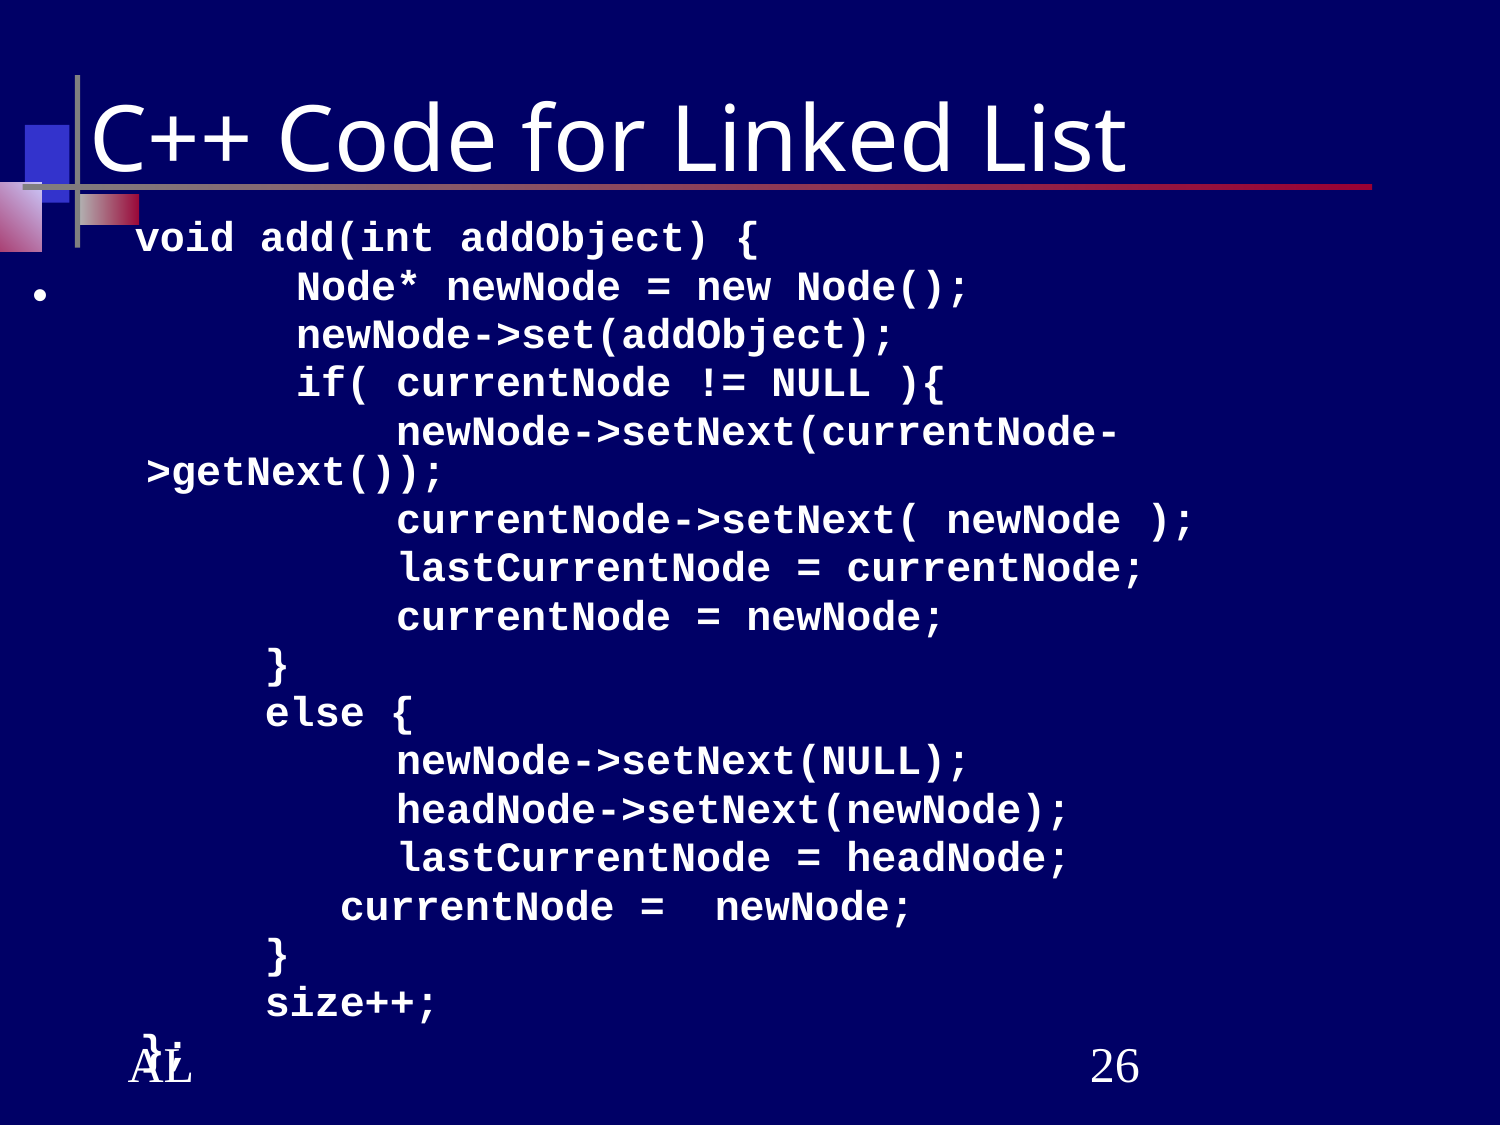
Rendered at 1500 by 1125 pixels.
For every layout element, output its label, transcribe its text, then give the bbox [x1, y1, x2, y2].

slide_number ‹#› [1074, 1075, 1388, 1100]
slide_number AL [112, 1075, 425, 1100]
title C++ Code for Linked List [74, 59, 1425, 210]
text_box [12, 262, 1388, 326]
list void add(int addObject) { Node* newNode = new Node(); newNode->set(addObject); if( currentNode != NULL ){ newNode->setNext(currentNode->getNext()); currentNode->setNext( newNode ); lastCurrentNode = currentNode; currentNode = newNode; } else { newNode->setNext(NULL); headNode->setNext(newNode); lastCurrentNode = headNode; currentNode = newNode; } size++; }; [74, 212, 1425, 1075]
